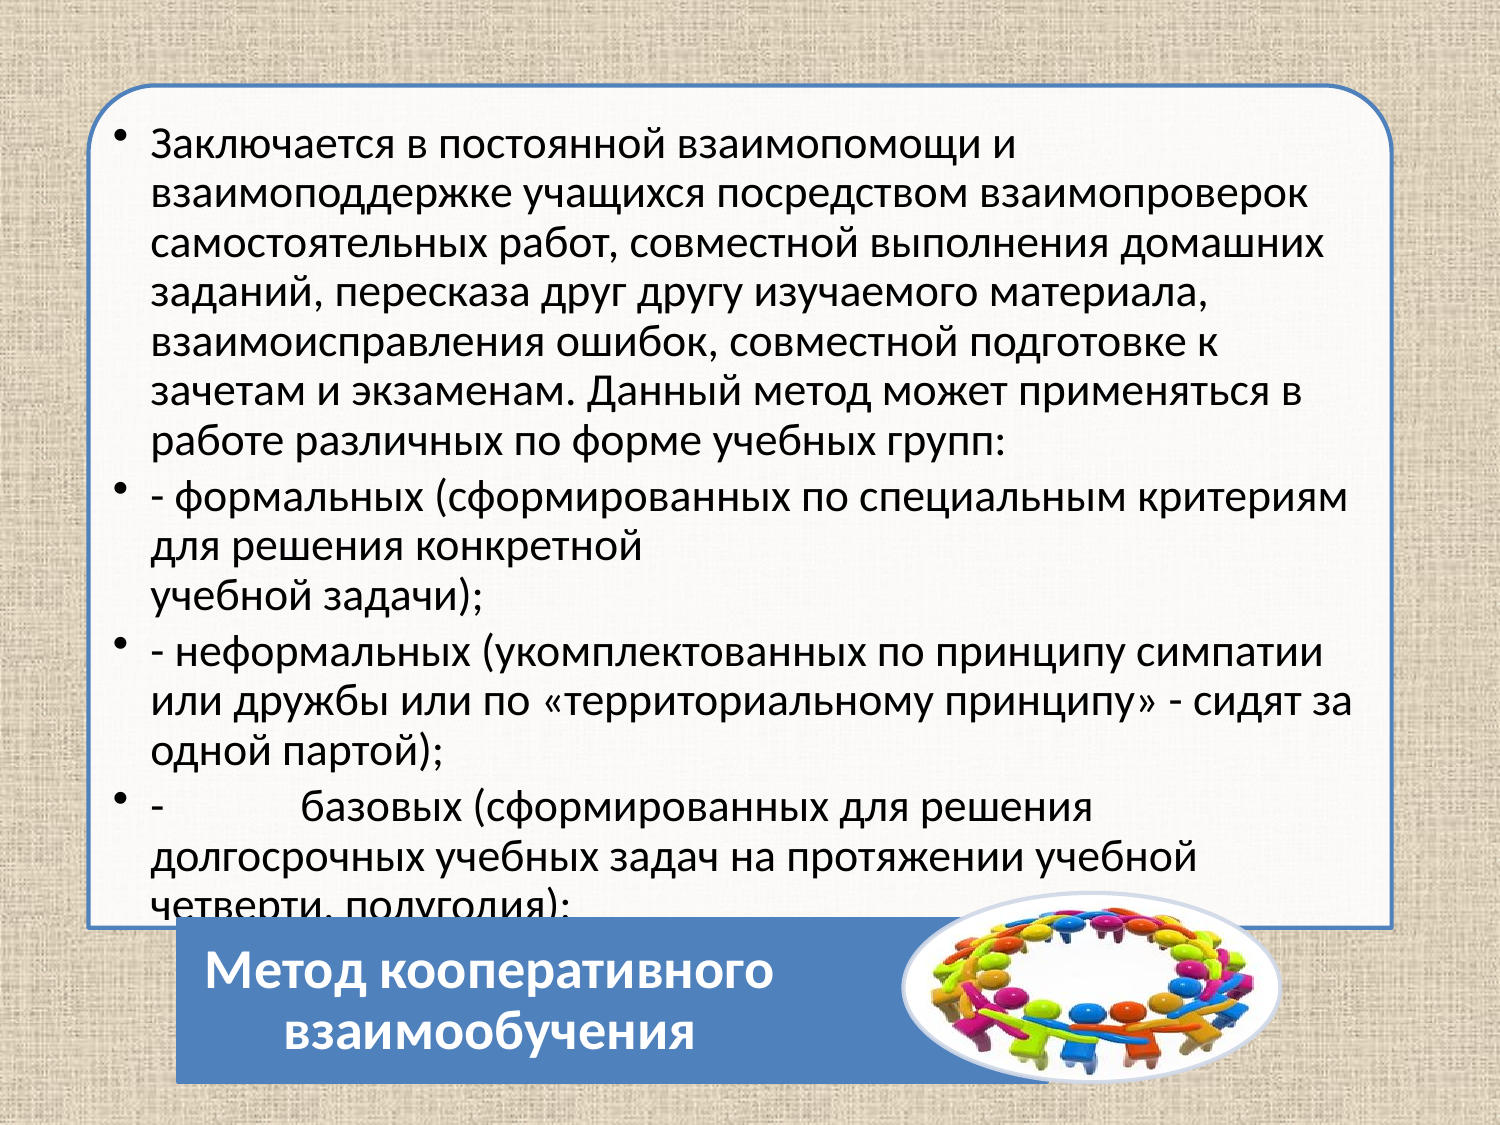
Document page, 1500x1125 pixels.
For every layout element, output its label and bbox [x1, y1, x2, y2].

text_box [88, 0, 1392, 1083]
picture [0, 0, 1500, 1125]
